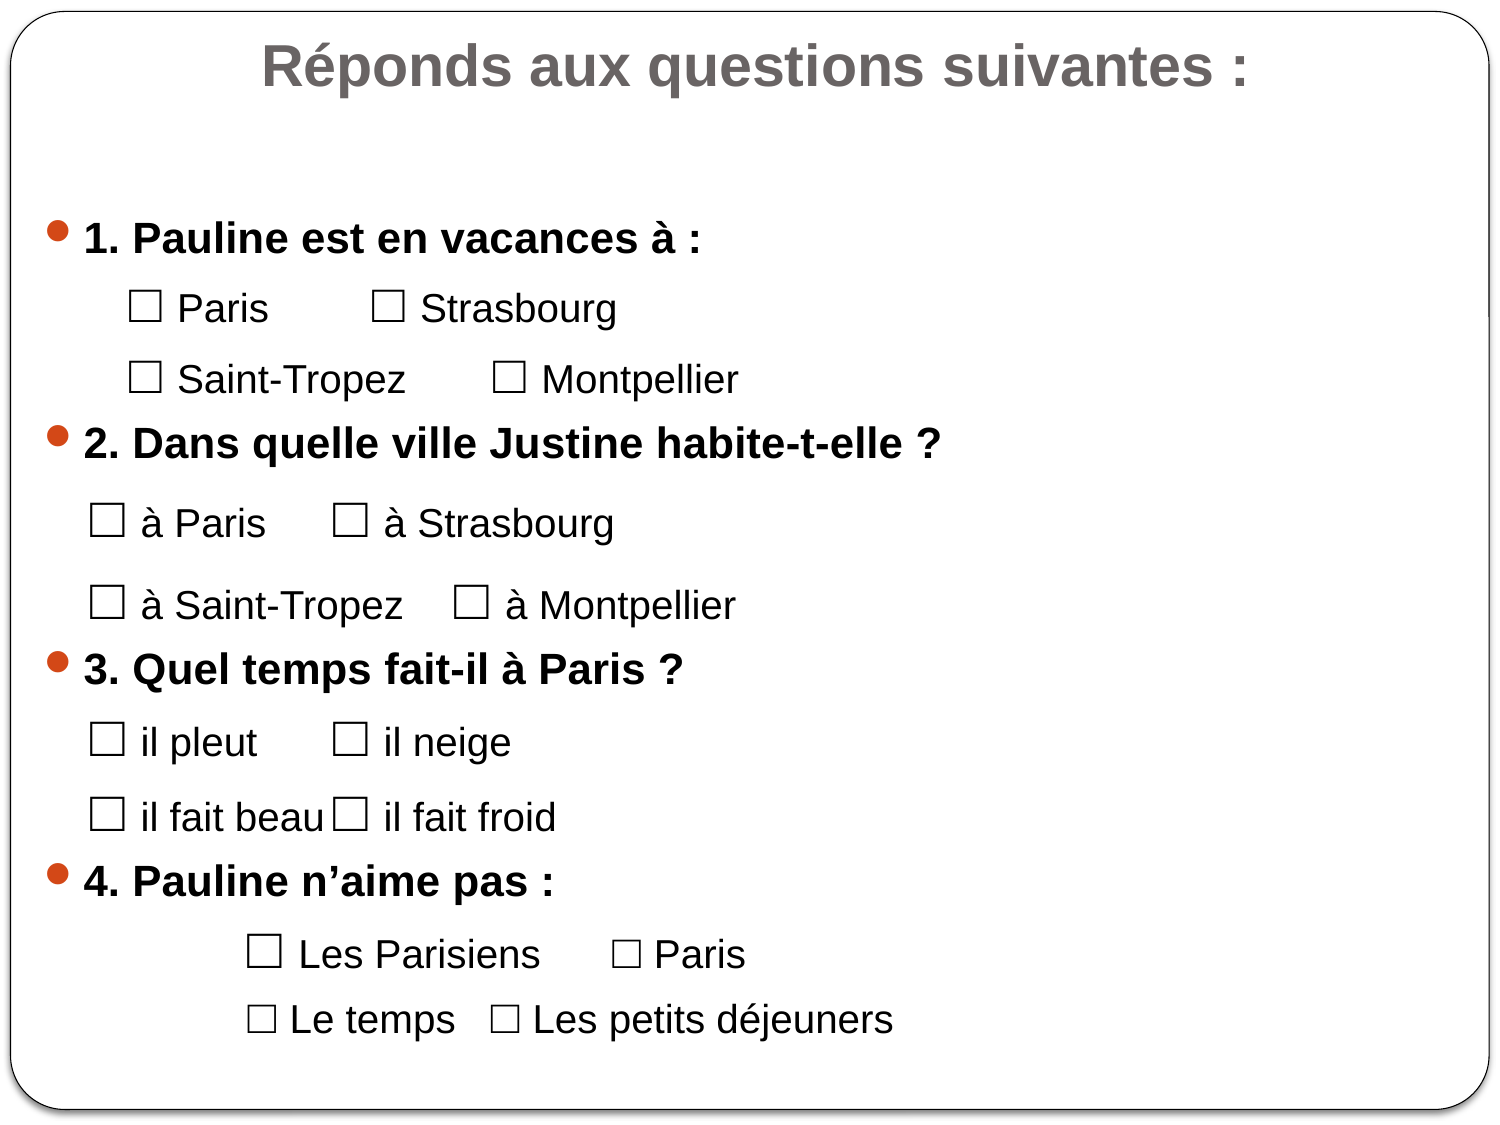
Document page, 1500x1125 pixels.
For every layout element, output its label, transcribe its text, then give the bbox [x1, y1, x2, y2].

list 1. Pauline est en vacances à : □ Paris □ Strasbourg □ Saint-Tropez □ Montpellier 2. Dans quelle ville Justine habite-t-elle ? □ à Paris □ à Strasbourg □ à Saint-Tropez □ à Montpellier 3. Quel temps fait-il à Paris ? □ il pleut □ il neige □ il fait beau □ il fait froid 4. Pauline n’aime pas : □ Les Parisiens □ Paris □ Le temps □ Les petits déjeuners [29, 202, 1471, 1059]
title Réponds aux questions suivantes : [53, 19, 1459, 114]
